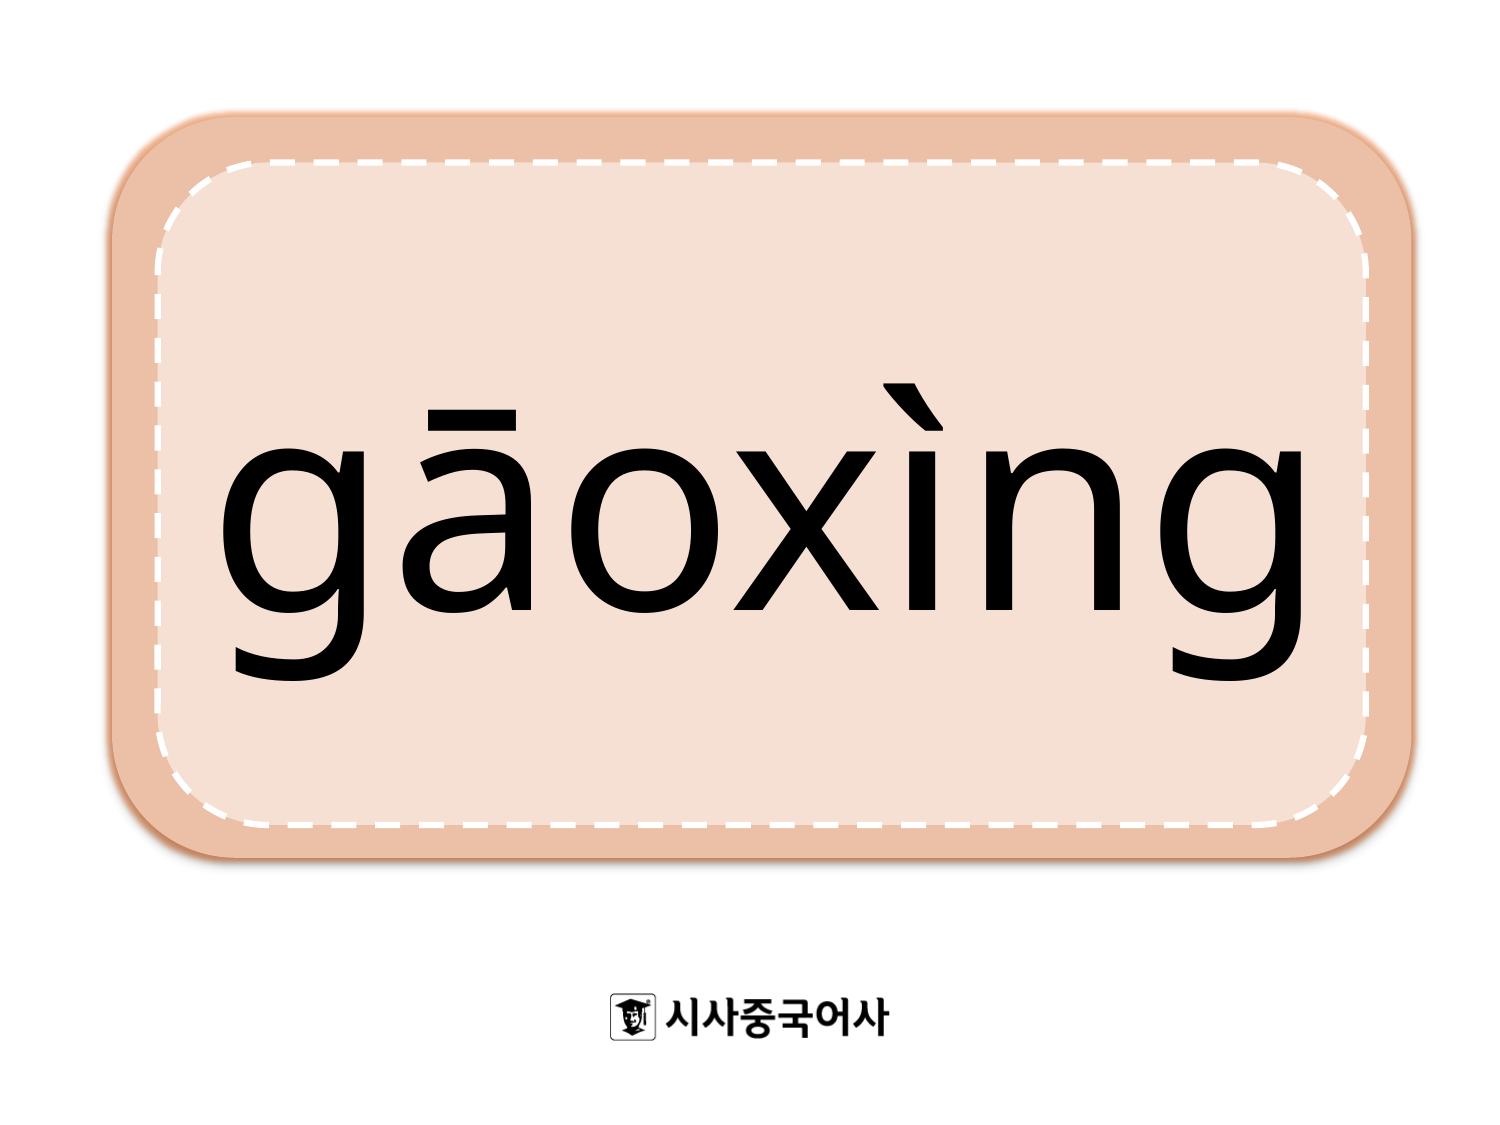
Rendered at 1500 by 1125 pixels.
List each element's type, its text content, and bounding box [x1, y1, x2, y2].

picture [602, 987, 898, 1047]
text_box gāoxìng [162, 160, 1371, 824]
